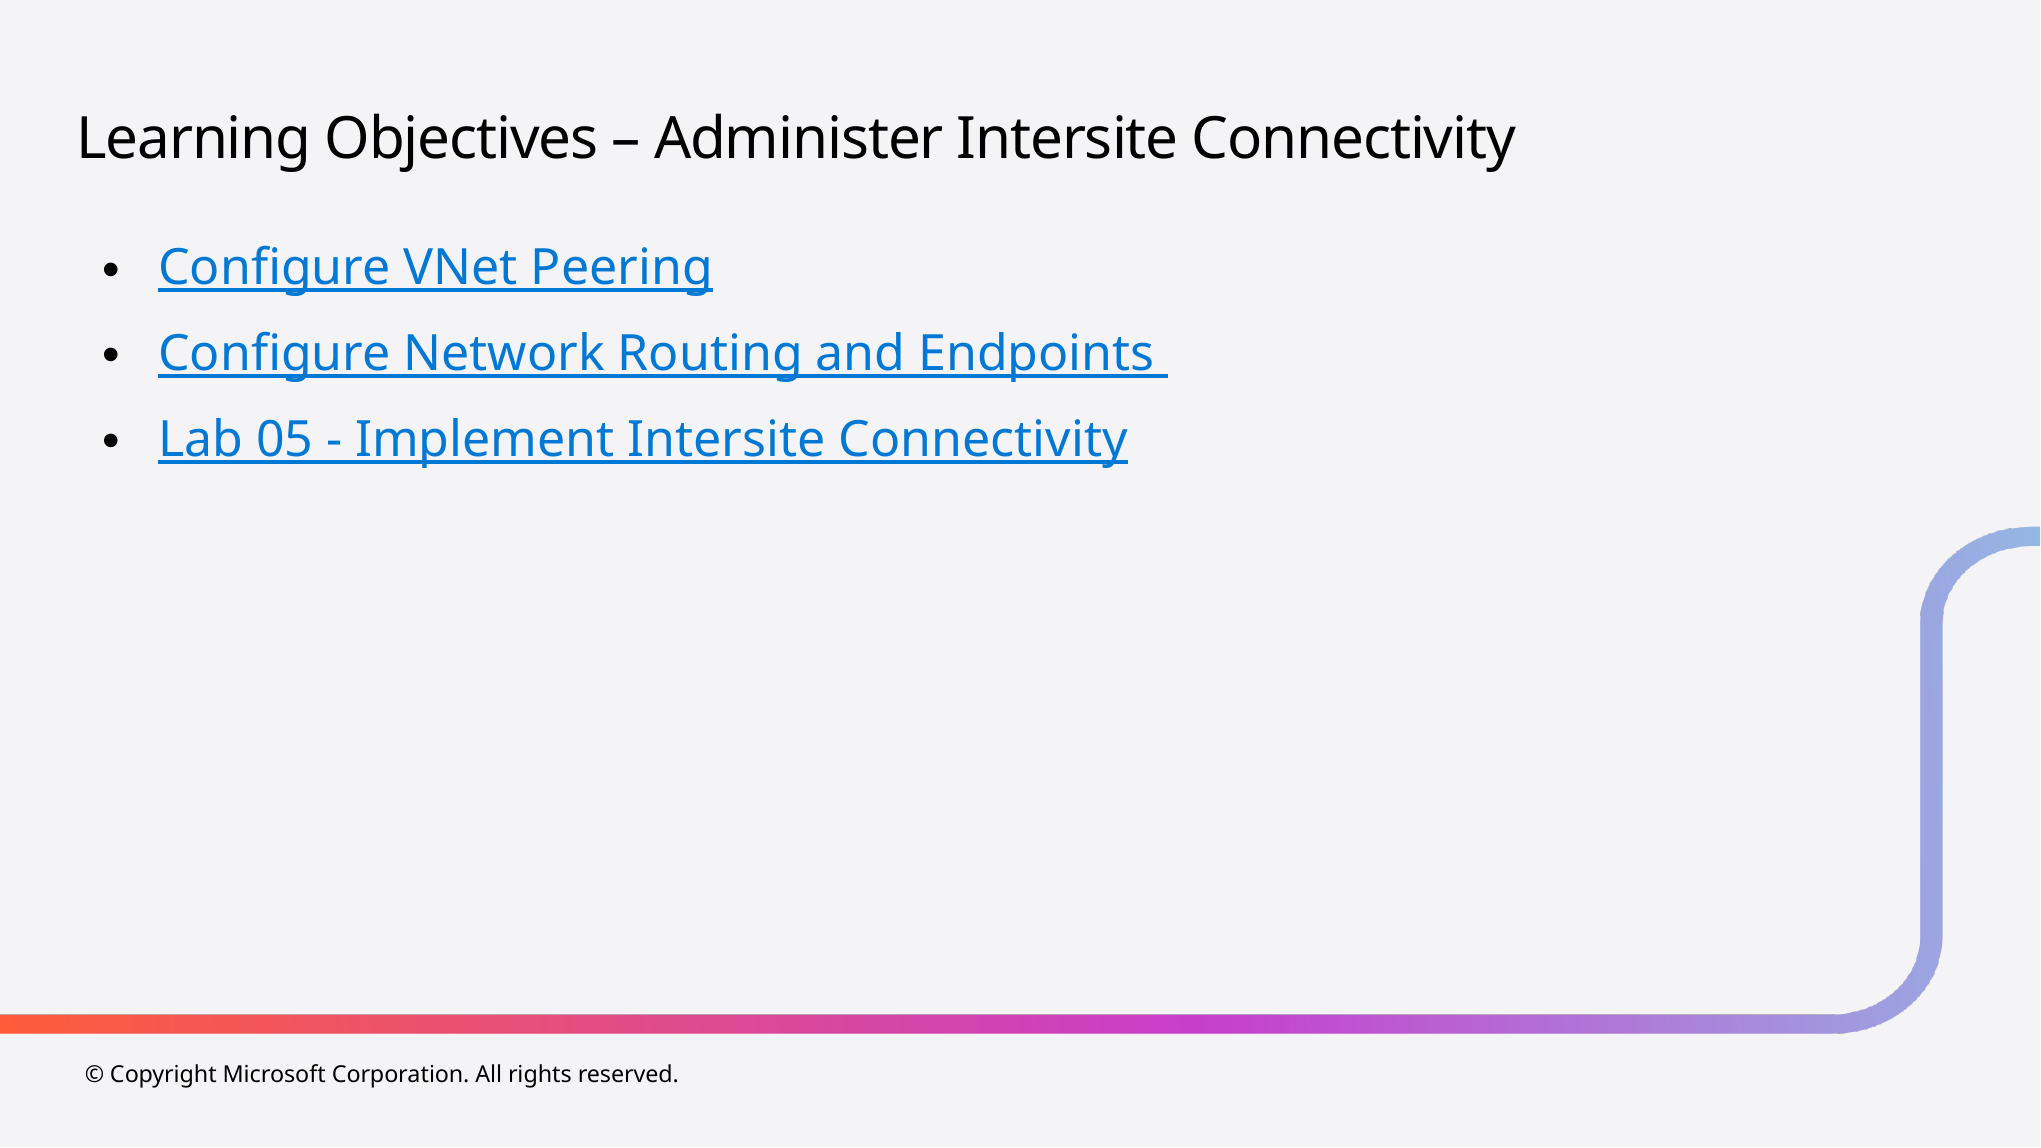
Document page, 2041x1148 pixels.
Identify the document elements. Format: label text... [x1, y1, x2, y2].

picture [0, 526, 2041, 1034]
text_box Configure VNet Peering Configure Network Routing and Endpoints Lab 05 - Implement Intersite Connectivity [102, 234, 1261, 552]
title Learning Objectives – Administer Intersite Connectivity [76, 93, 1968, 230]
